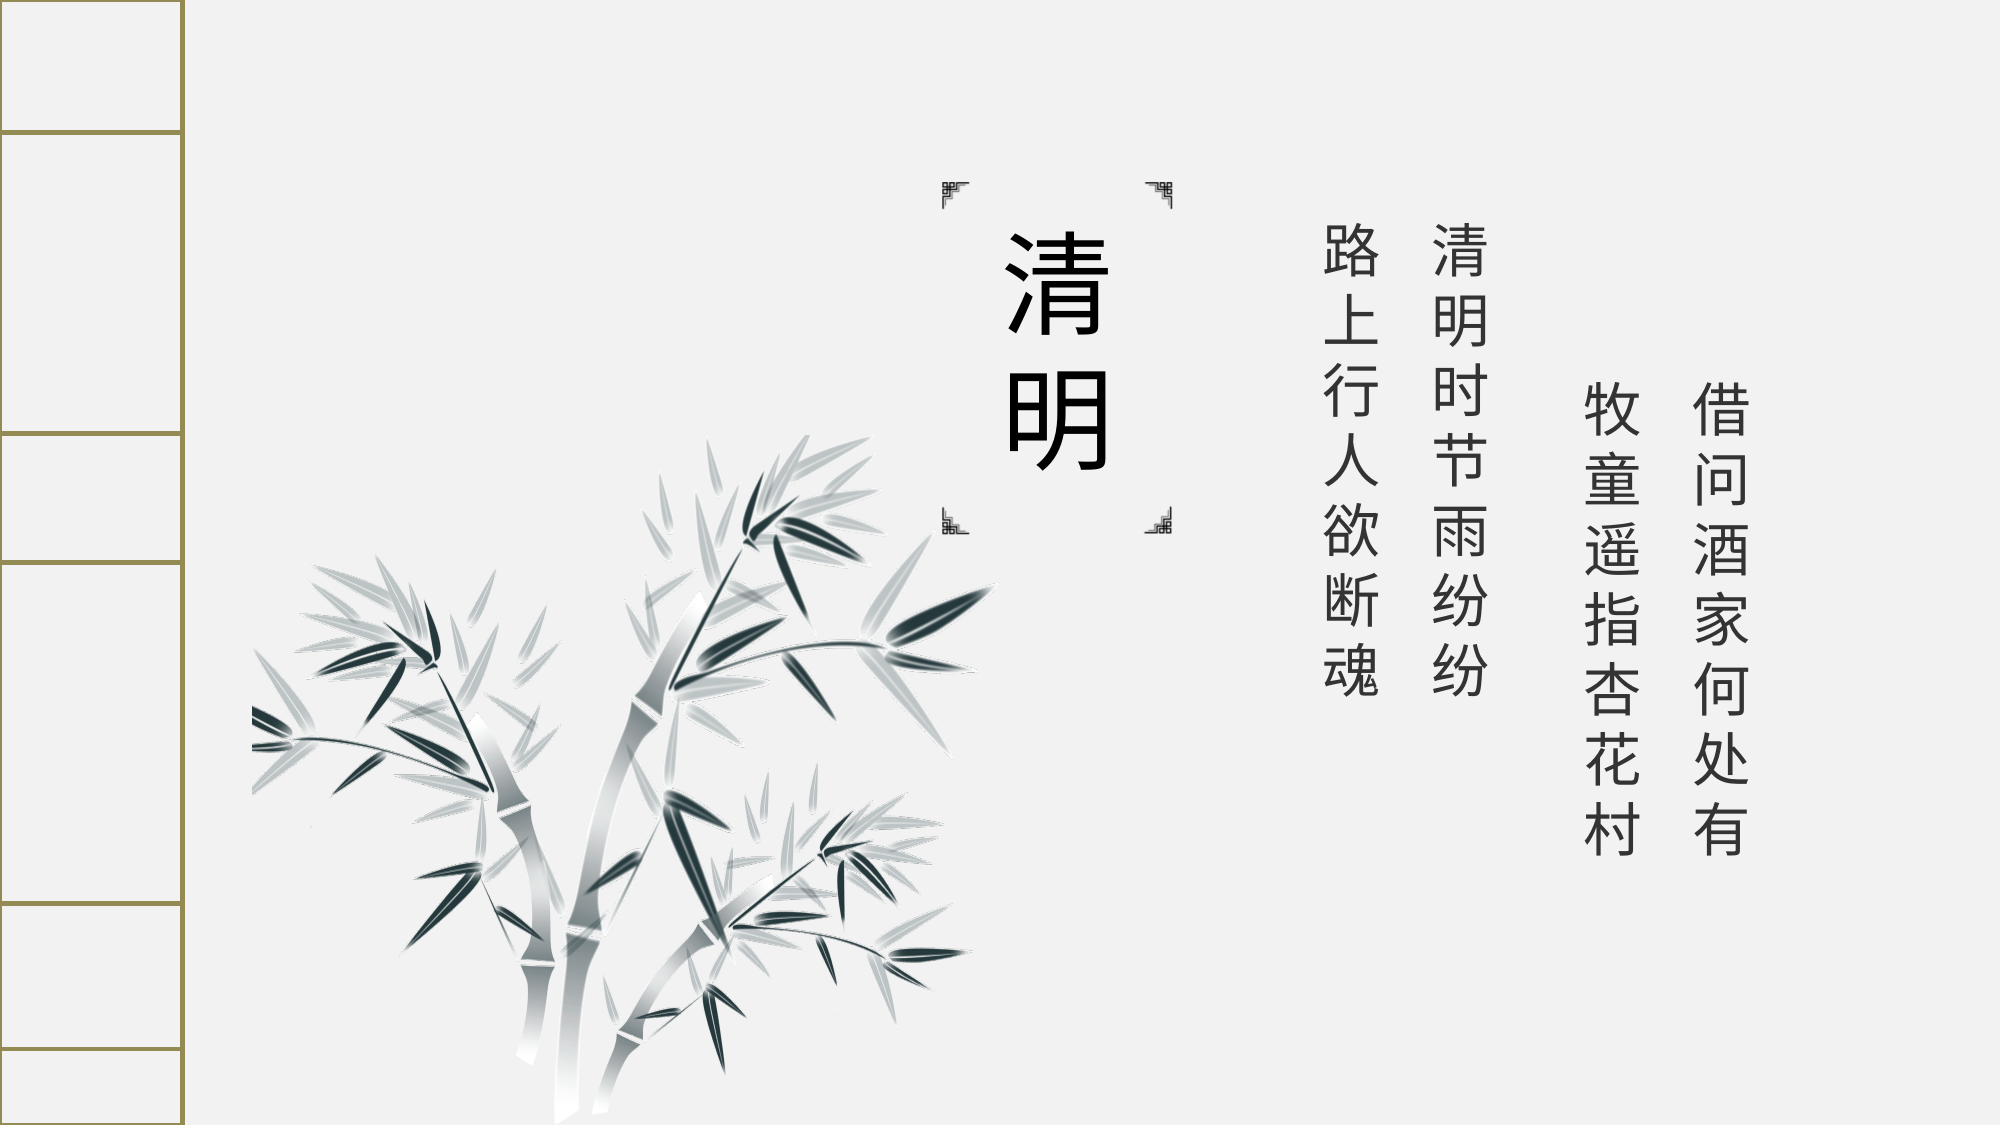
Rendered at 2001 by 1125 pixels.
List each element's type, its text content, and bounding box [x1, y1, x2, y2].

text_box 清明时节雨纷纷 [1416, 206, 1494, 711]
text_box 路上行人欲断魂 [1307, 206, 1384, 711]
text_box 牧童遥指杏花村 [1568, 366, 1645, 871]
text_box 借问酒家何处有 [1677, 366, 1754, 871]
text_box [0, 0, 184, 1125]
picture [252, 132, 1226, 1125]
